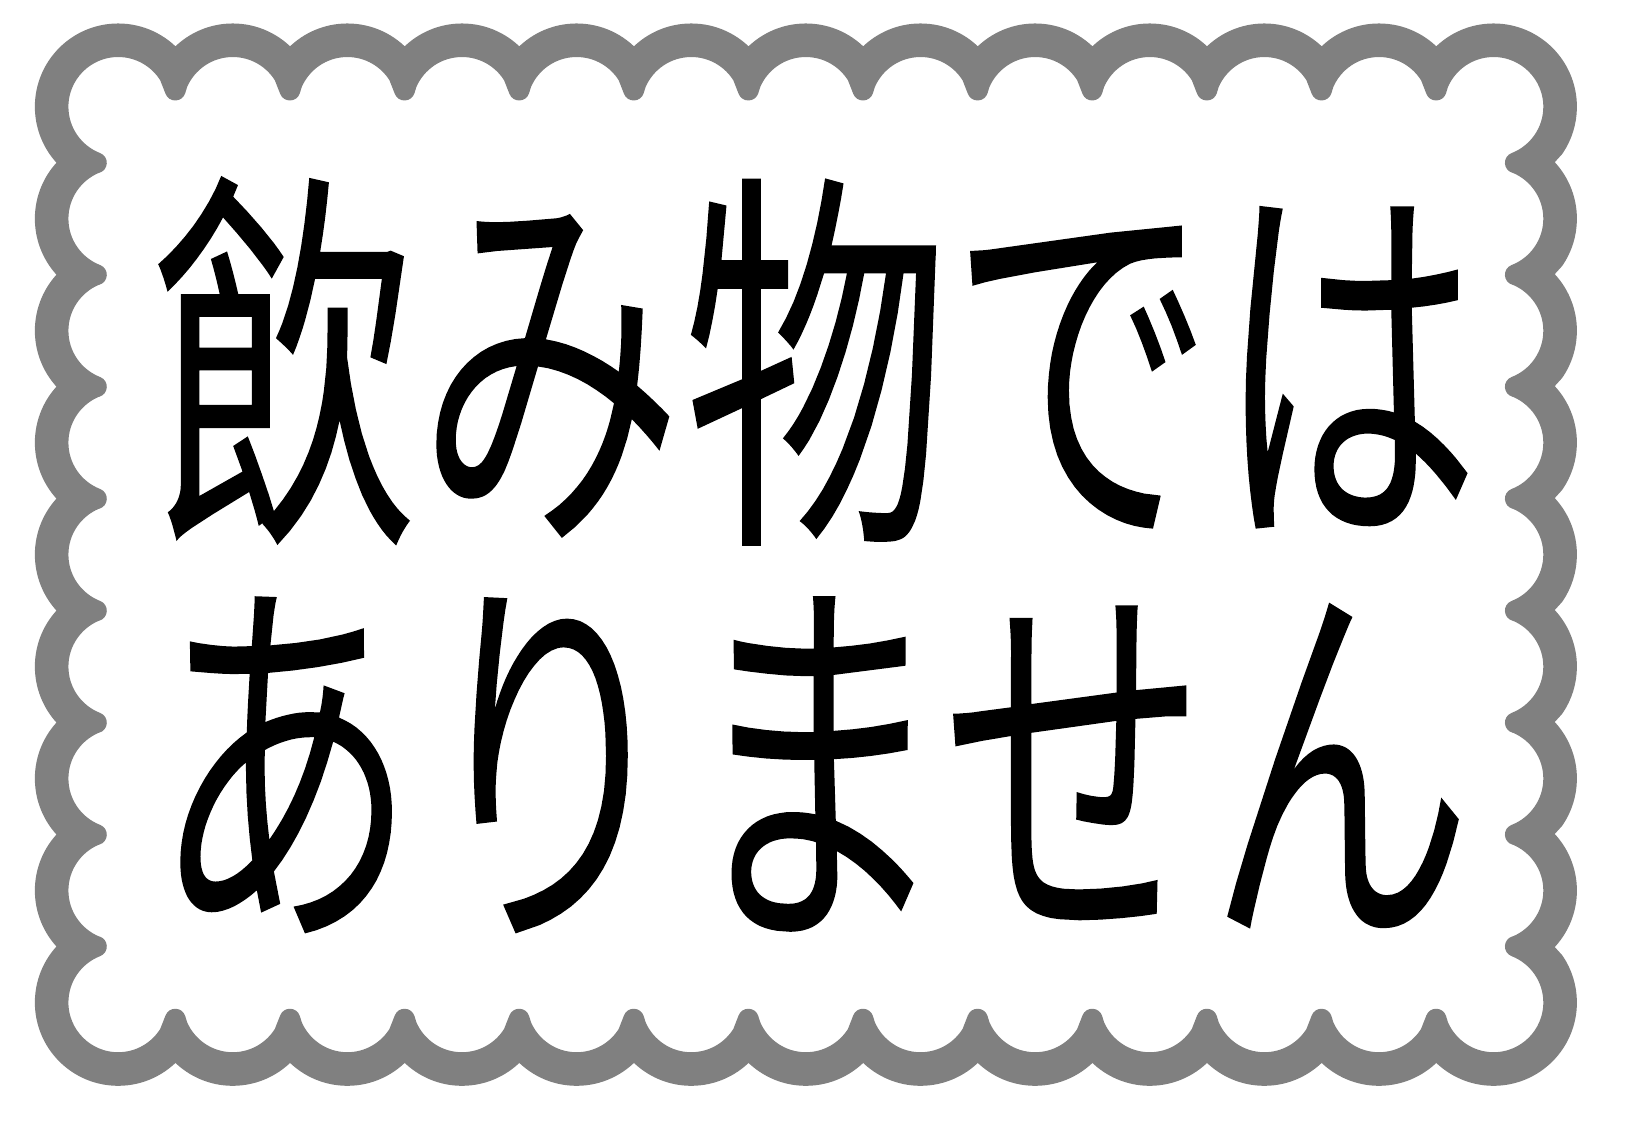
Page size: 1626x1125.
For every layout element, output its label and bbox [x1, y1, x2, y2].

text_box [43, 31, 1569, 1078]
